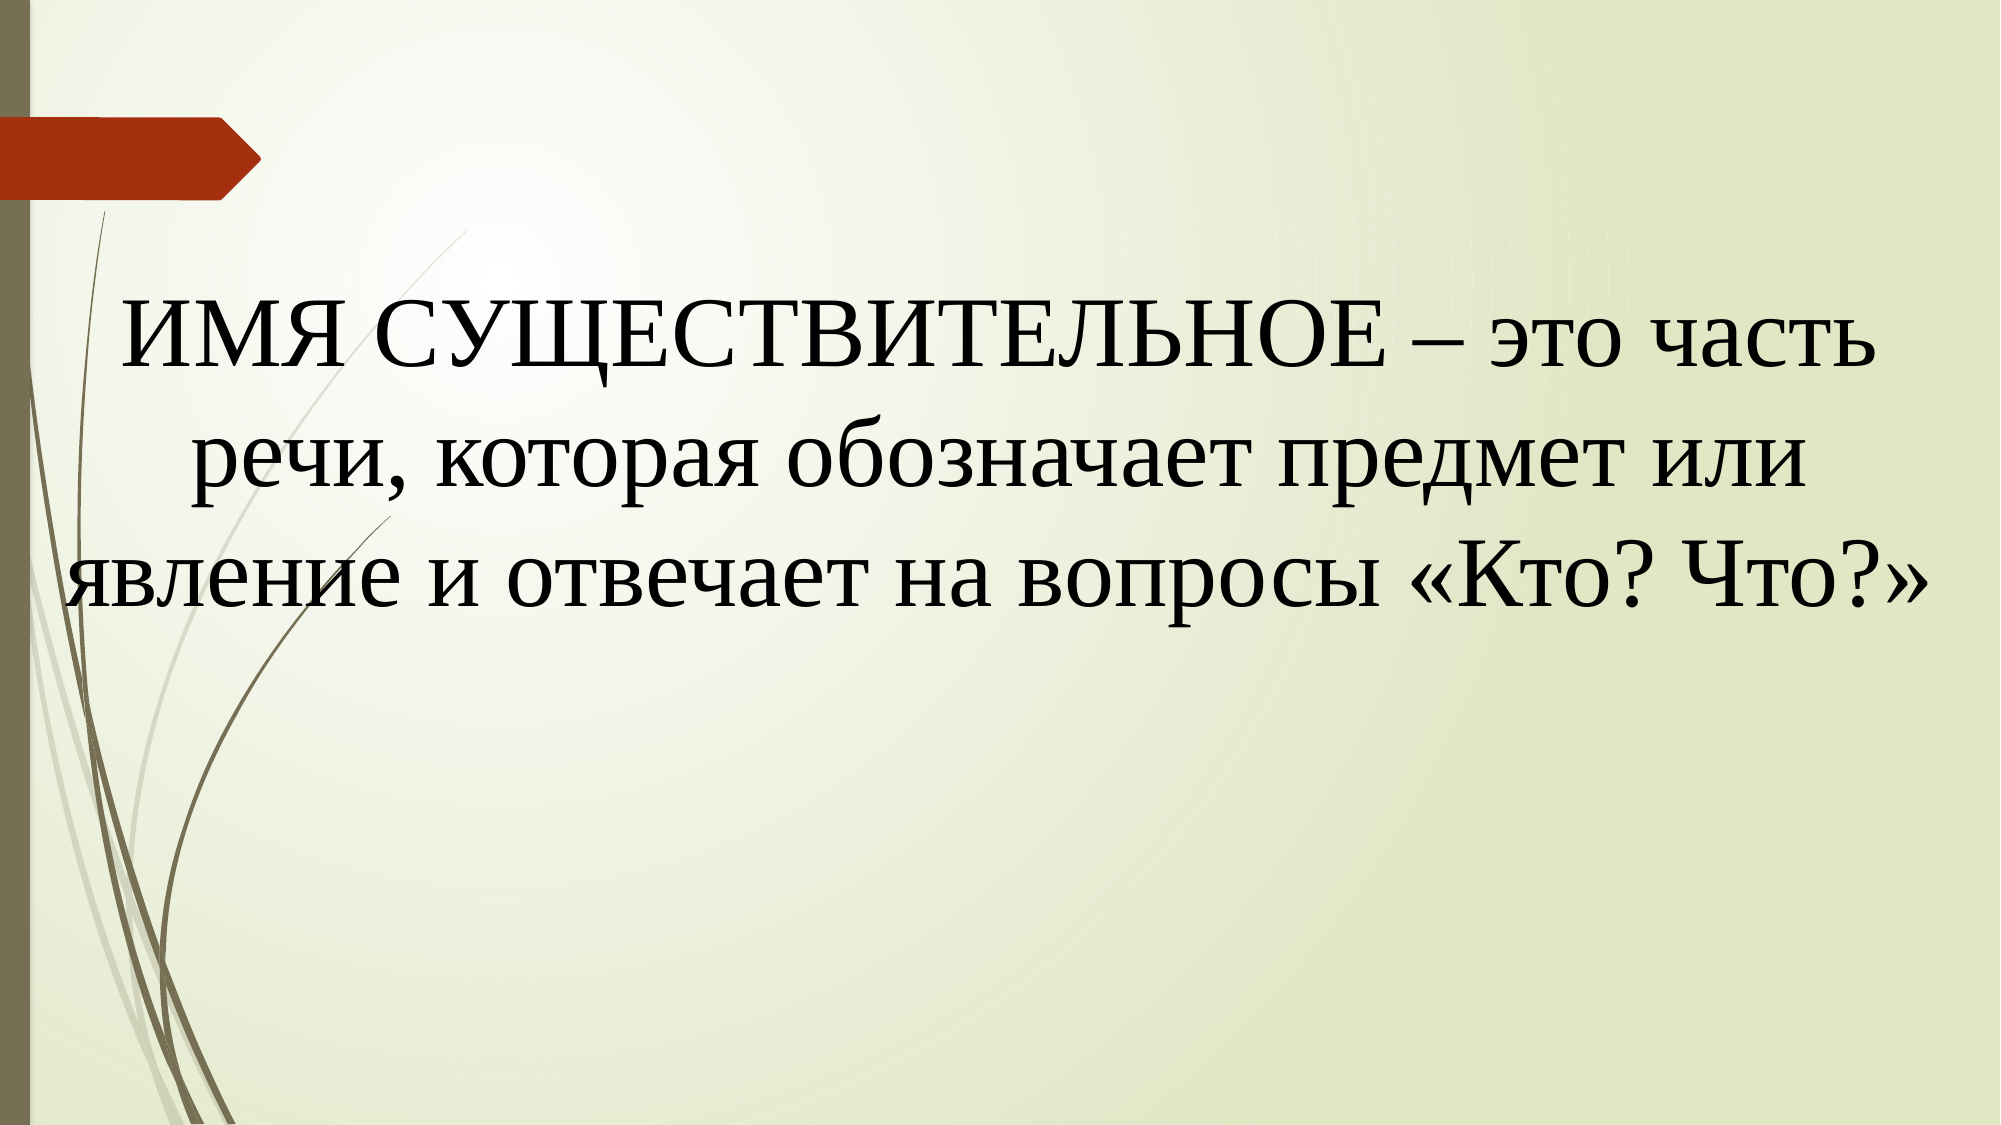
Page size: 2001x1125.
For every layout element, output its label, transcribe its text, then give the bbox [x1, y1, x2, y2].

title ИМЯ СУЩЕСТВИТЕЛЬНОЕ – это часть речи, которая обозначает предмет или явление и отвечает на вопросы «Кто? Что?» [38, 259, 1962, 866]
